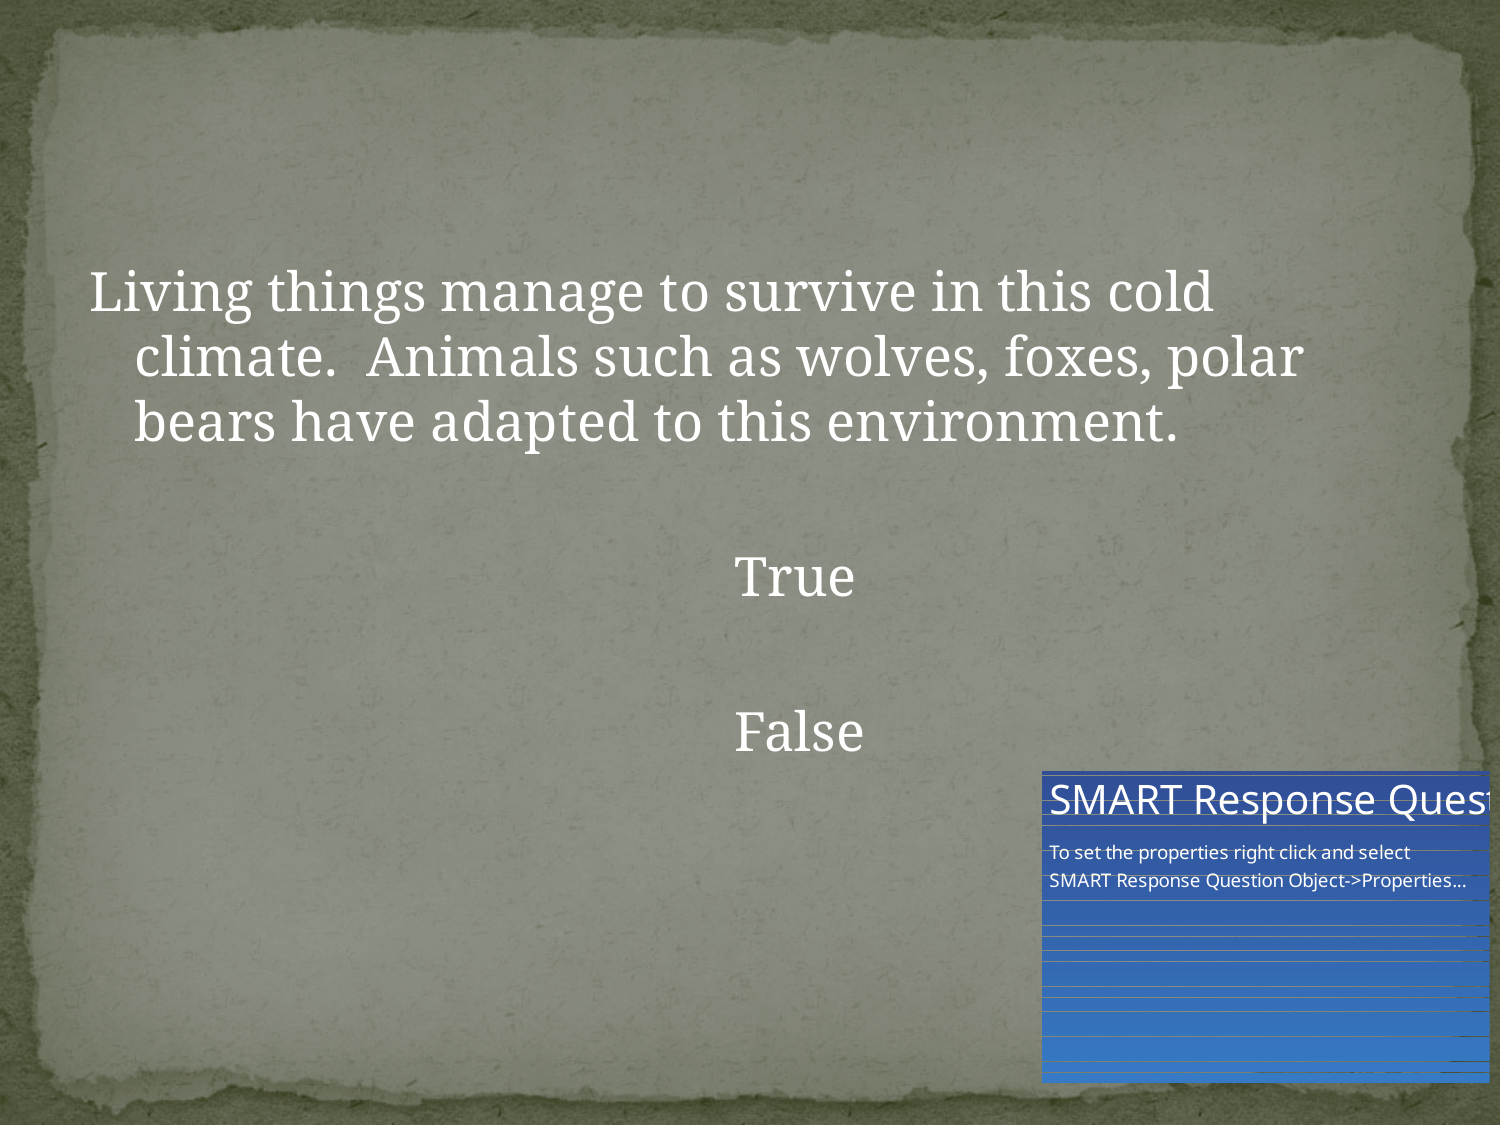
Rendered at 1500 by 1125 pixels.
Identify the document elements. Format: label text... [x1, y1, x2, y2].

list Living things manage to survive in this cold climate. Animals such as wolves, foxes, polar bears have adapted to this environment. True False [75, 249, 1425, 1000]
